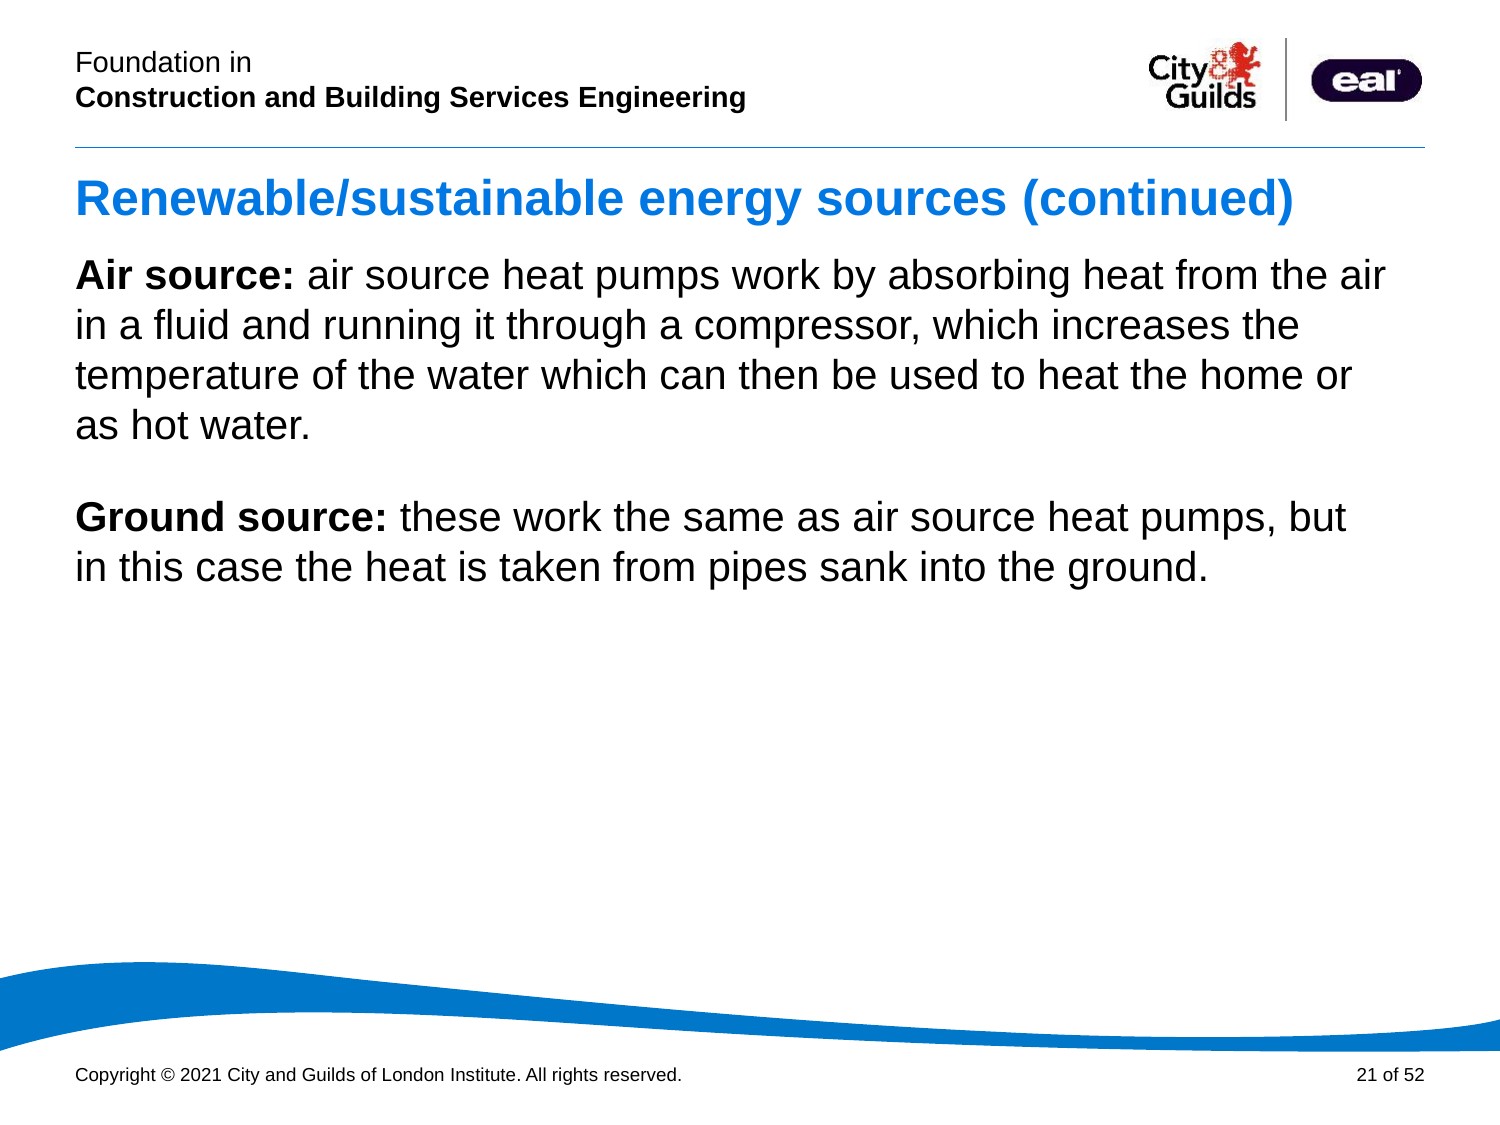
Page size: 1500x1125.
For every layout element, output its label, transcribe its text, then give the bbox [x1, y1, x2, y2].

list Air source: air source heat pumps work by absorbing heat from the air in a fluid and running it through a compressor, which increases the temperature of the water which can then be used to heat the home or as hot water. Ground source: these work the same as air source heat pumps, but in this case the heat is taken from pipes sank into the ground. [74, 247, 1389, 946]
title Renewable/sustainable energy sources (continued) [74, 165, 1426, 229]
picture [1149, 38, 1422, 121]
